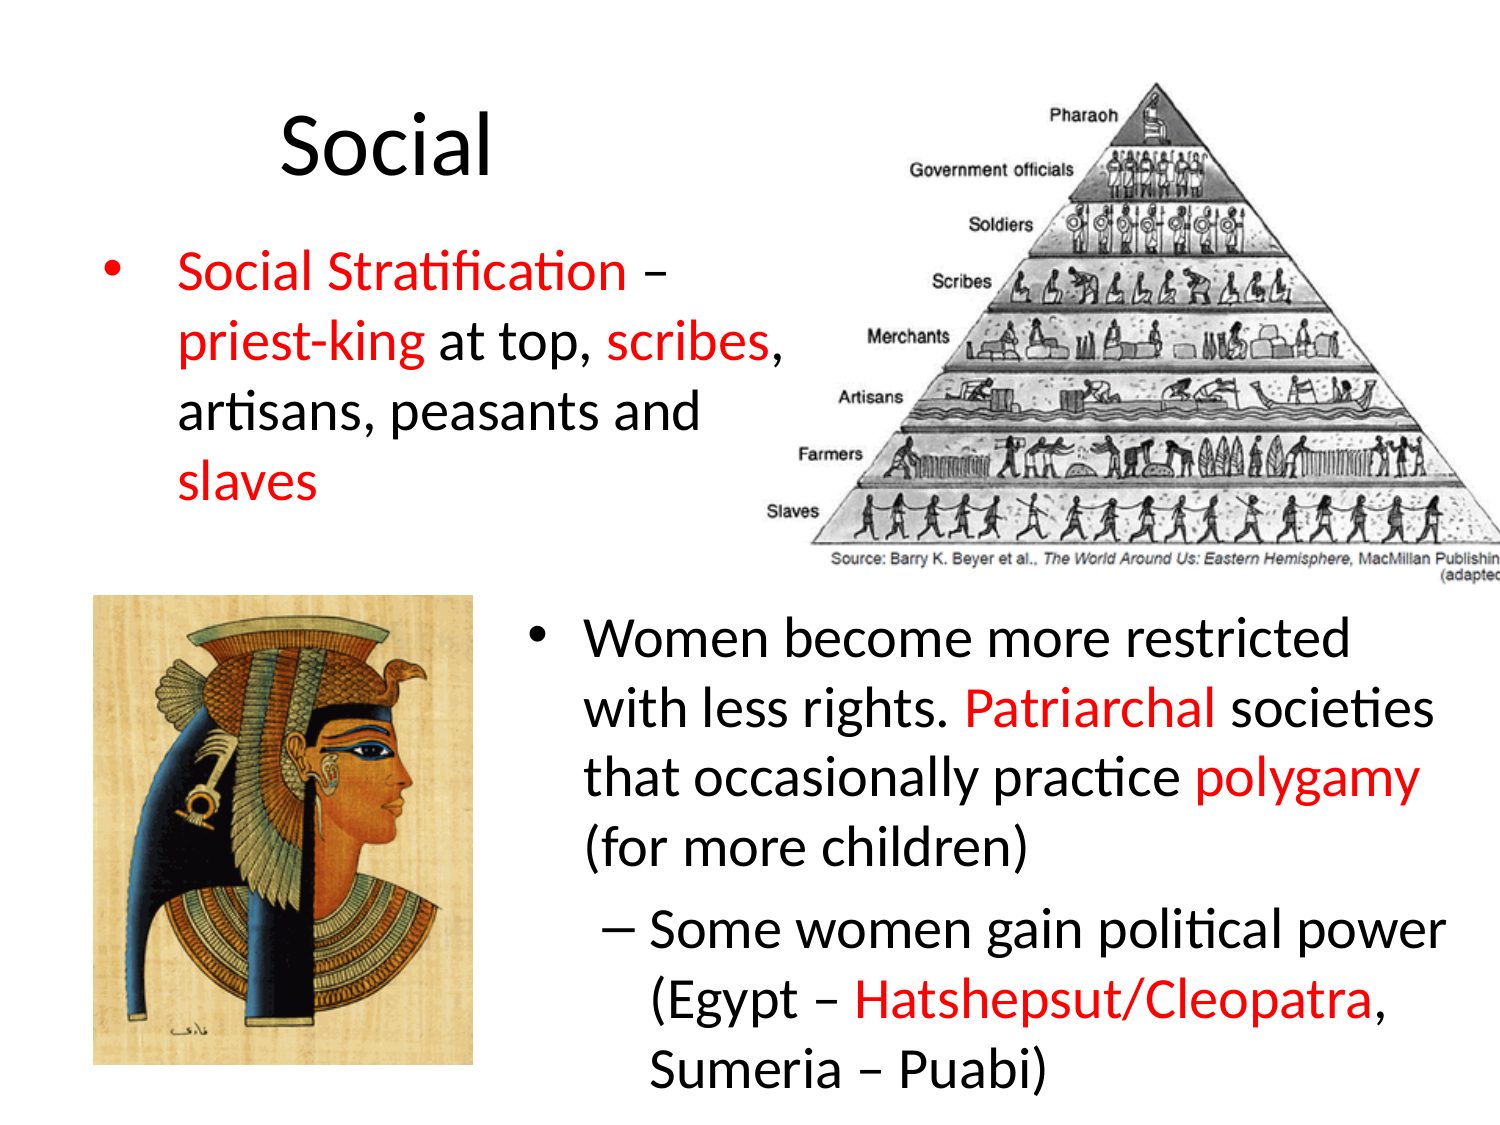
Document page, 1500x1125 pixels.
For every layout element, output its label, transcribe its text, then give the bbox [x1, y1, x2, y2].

title Social [75, 45, 700, 233]
picture [92, 595, 474, 1065]
text_box Social Stratification – priest-king at top, scribes, artisans, peasants and slaves [87, 224, 727, 520]
picture [732, 62, 1500, 594]
list Women become more restricted with less rights. Patriarchal societies that occasionally practice polygamy (for more children) Some women gain political power (Egypt – Hatshepsut/Cleopatra, Sumeria – Puabi) [512, 591, 1475, 1125]
